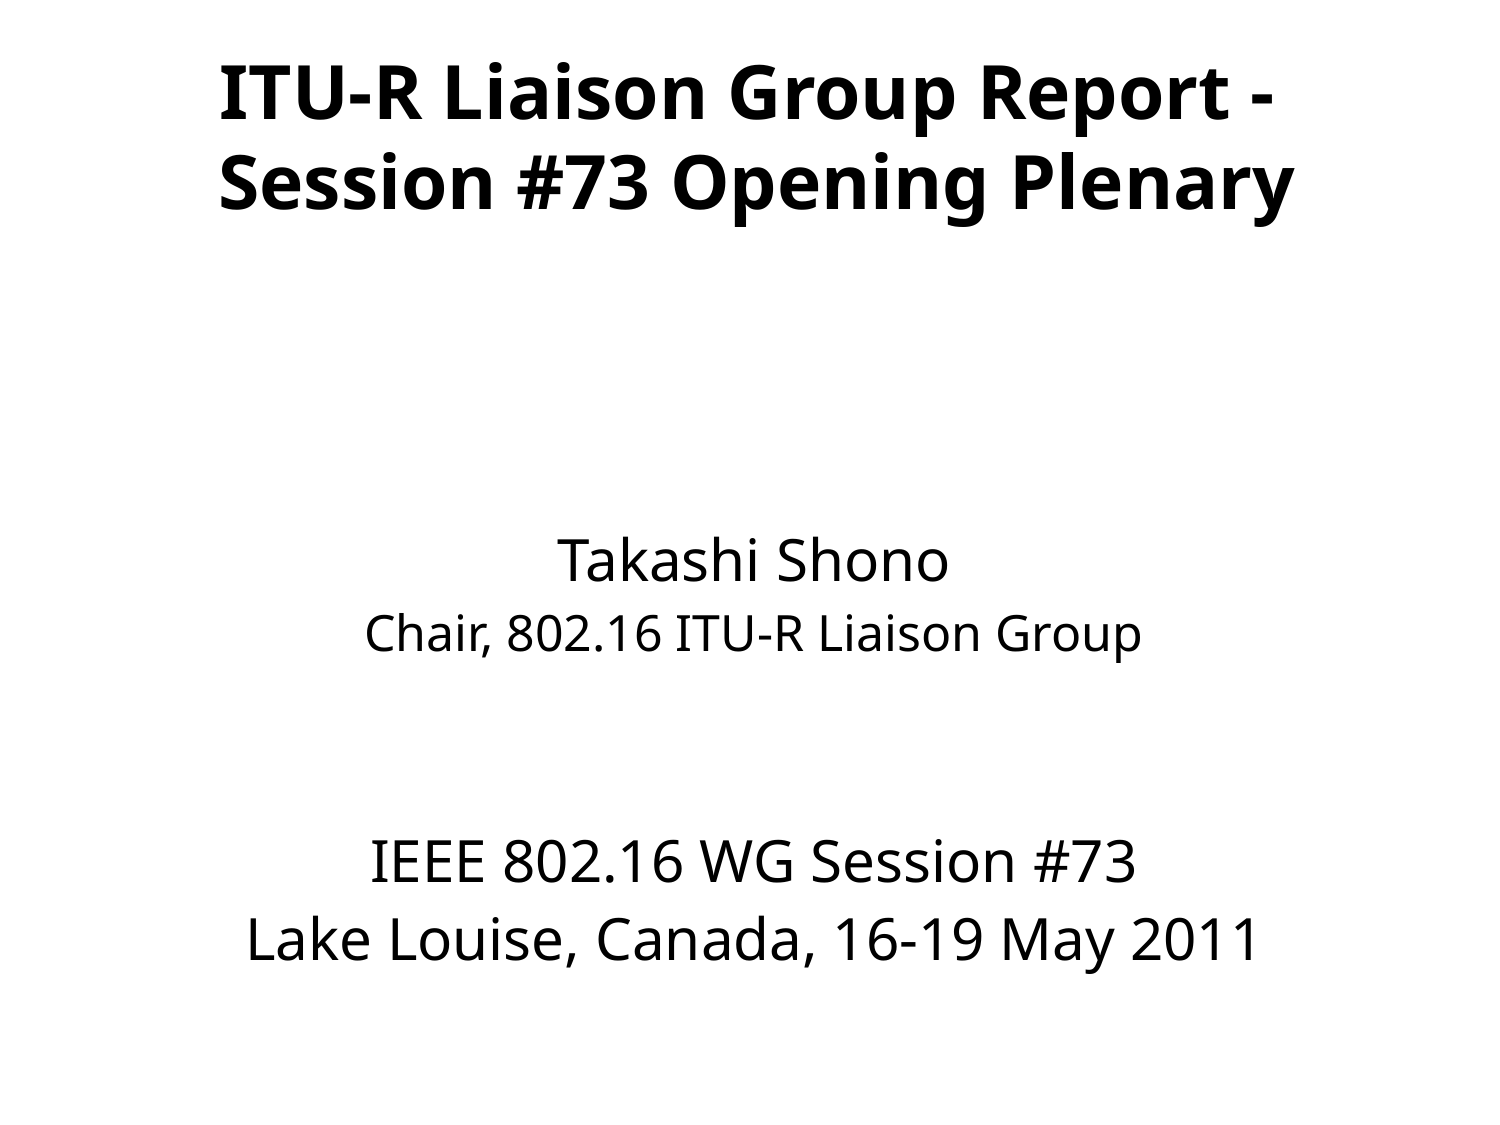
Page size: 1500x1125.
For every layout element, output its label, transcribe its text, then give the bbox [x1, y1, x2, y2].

list Takashi Shono Chair, 802.16 ITU-R Liaison Group IEEE 802.16 WG Session #73 Lake Louise, Canada, 16-19 May 2011 [75, 206, 1425, 1069]
title ITU-R Liaison Group Report - Session #73 Opening Plenary [75, 36, 1425, 206]
